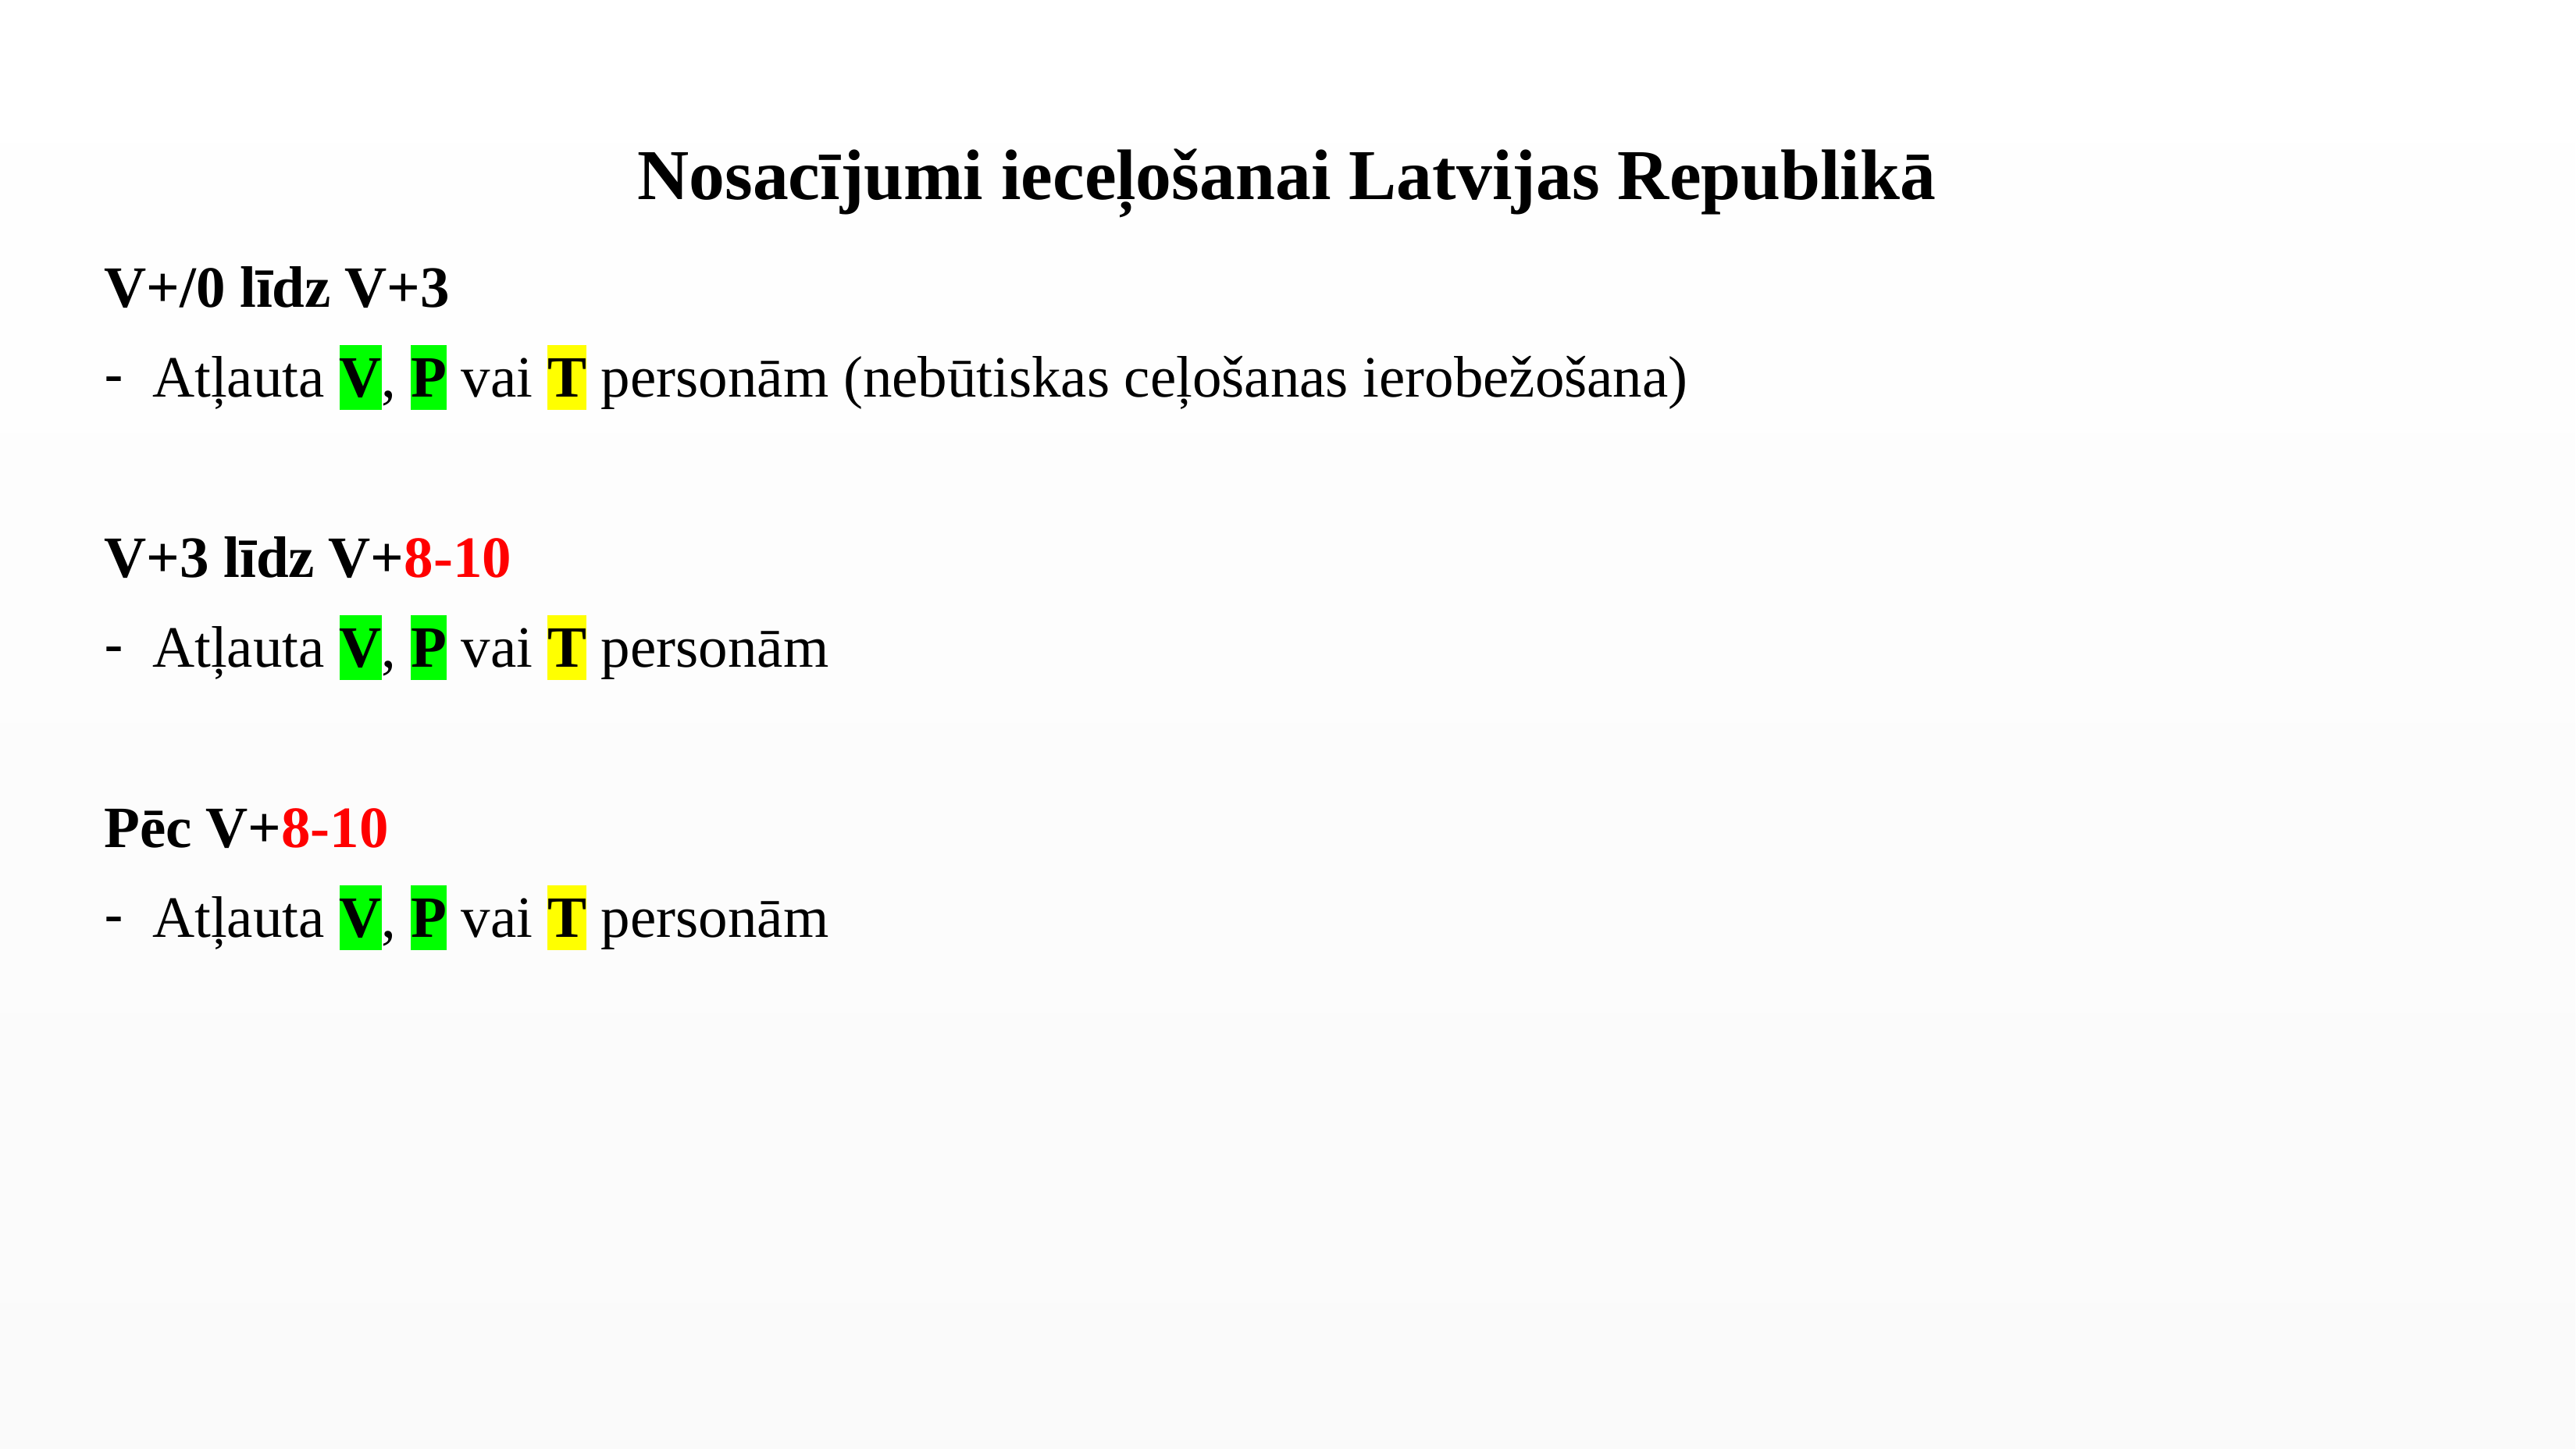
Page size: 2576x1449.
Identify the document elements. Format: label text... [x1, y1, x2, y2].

list V+/0 līdz V+3 Atļauta V, P vai T personām (nebūtiskas ceļošanas ierobežošana) V+3 līdz V+8-10 Atļauta V, P vai T personām Pēc V+8-10 Atļauta V, P vai T personām [92, 250, 2507, 1449]
title Nosacījumi ieceļošanai Latvijas Republikā [176, 77, 2399, 250]
